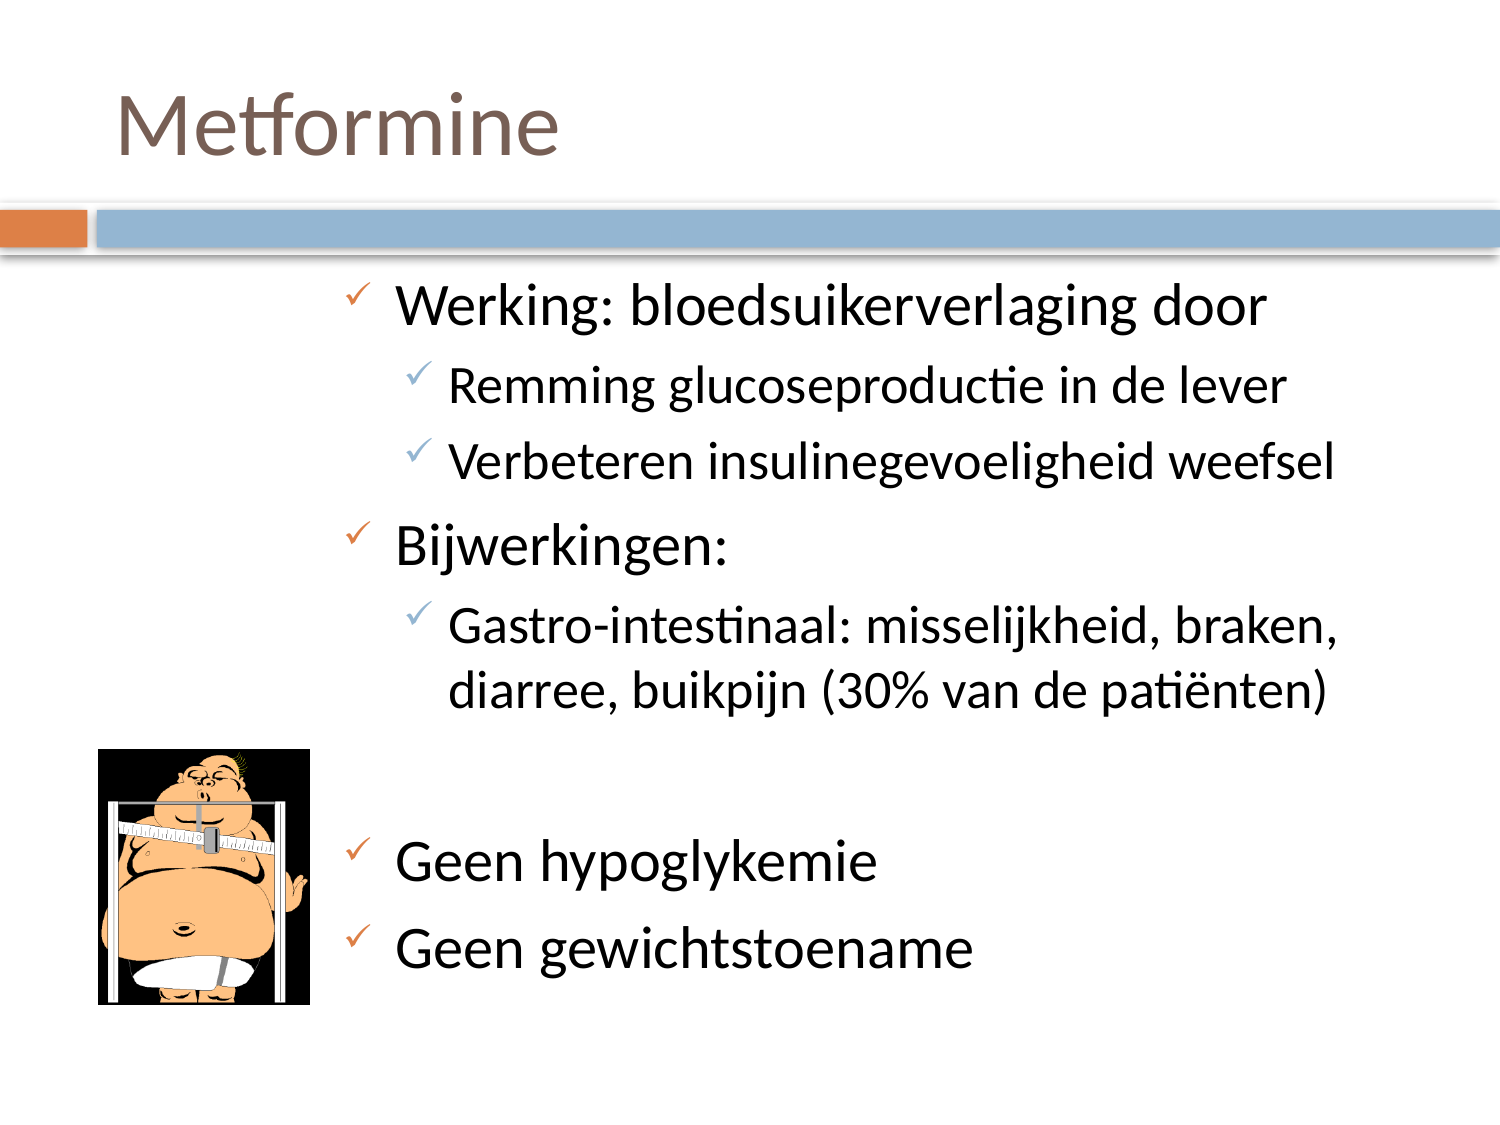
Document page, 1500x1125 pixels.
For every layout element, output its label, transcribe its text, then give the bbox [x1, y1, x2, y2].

list Werking: bloedsuikerverlaging door Remming glucoseproductie in de lever Verbeteren insulinegevoeligheid weefsel Bijwerkingen: Gastro-intestinaal: misselijkheid, braken, diarree, buikpijn (30% van de patiënten) Geen hypoglykemie Geen gewichtstoename [327, 257, 1430, 1055]
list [98, 749, 311, 1006]
title Metformine [99, 37, 1438, 201]
